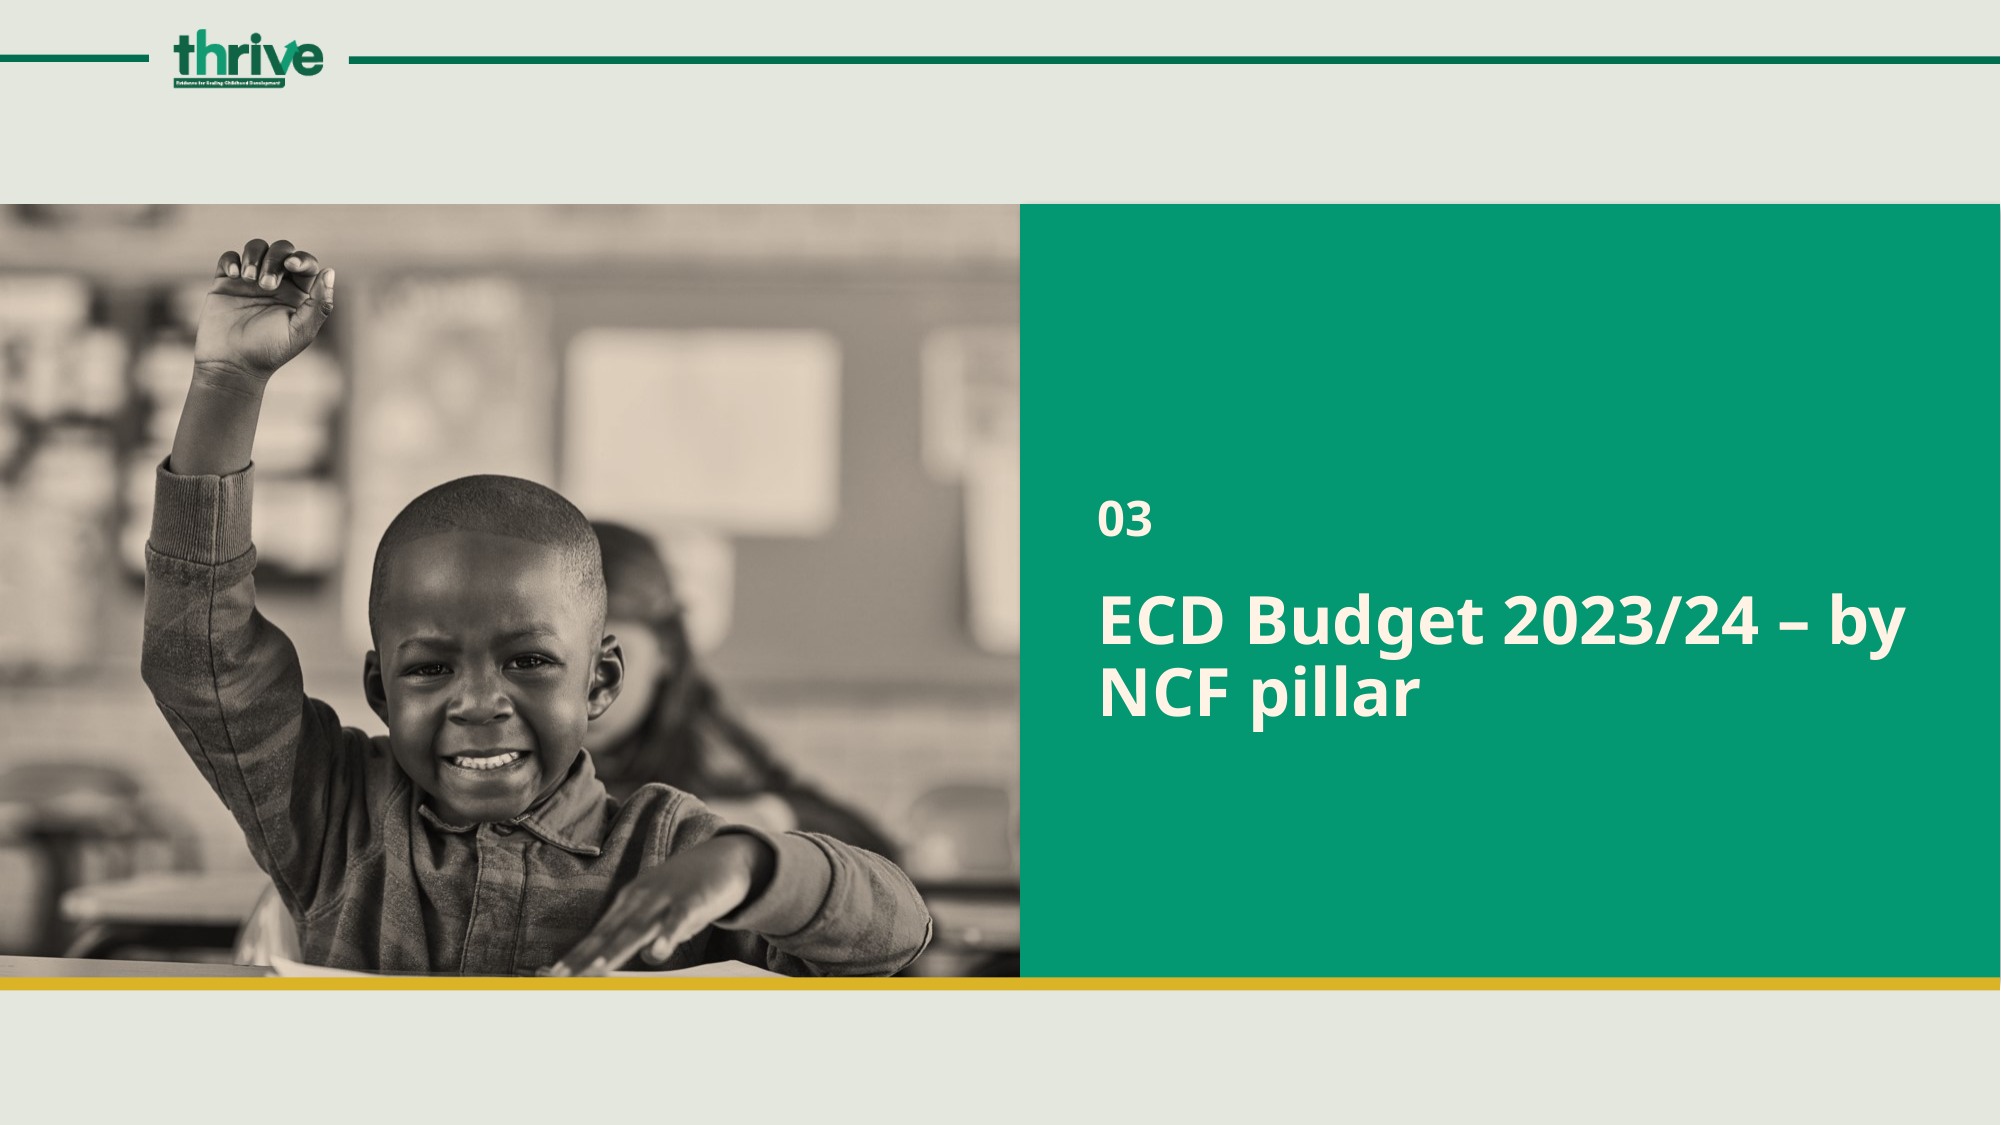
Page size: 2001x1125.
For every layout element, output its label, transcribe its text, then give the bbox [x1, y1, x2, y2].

picture [167, 13, 326, 96]
list 03 [1082, 486, 1381, 555]
list ECD Budget 2023/24 – by NCF pillar [1082, 579, 2000, 665]
picture [0, 204, 1020, 977]
